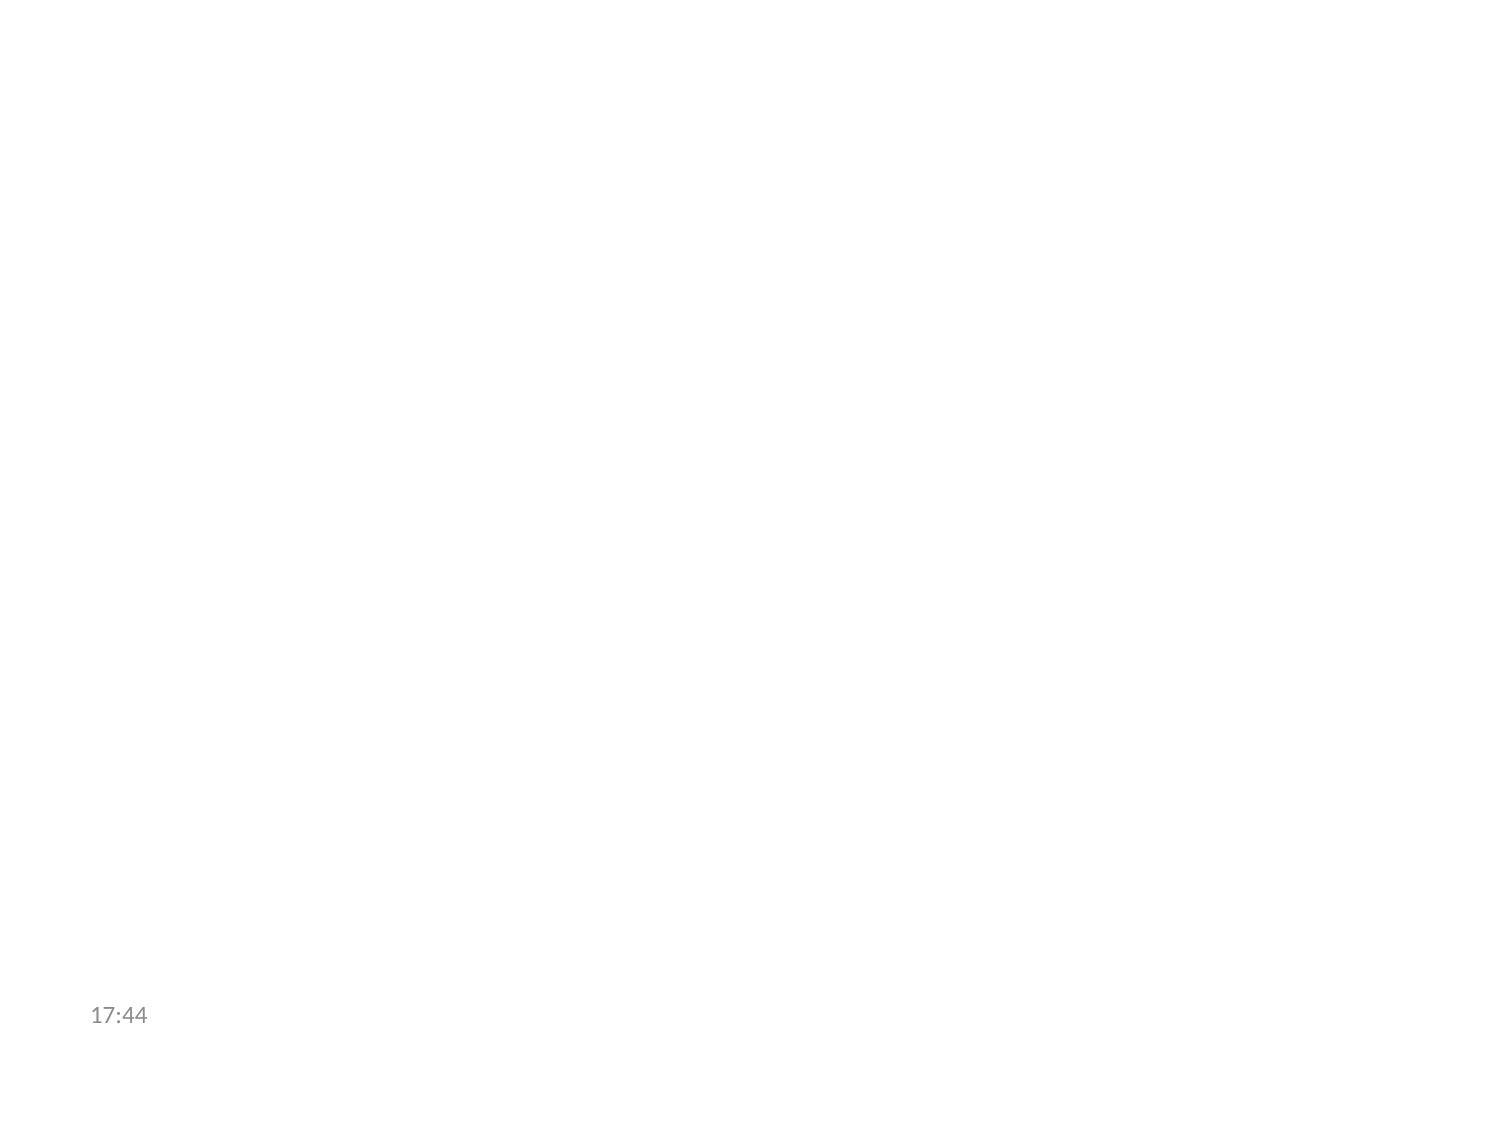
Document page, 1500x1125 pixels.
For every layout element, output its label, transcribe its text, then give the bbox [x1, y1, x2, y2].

text_box 15:35 [75, 983, 425, 1044]
